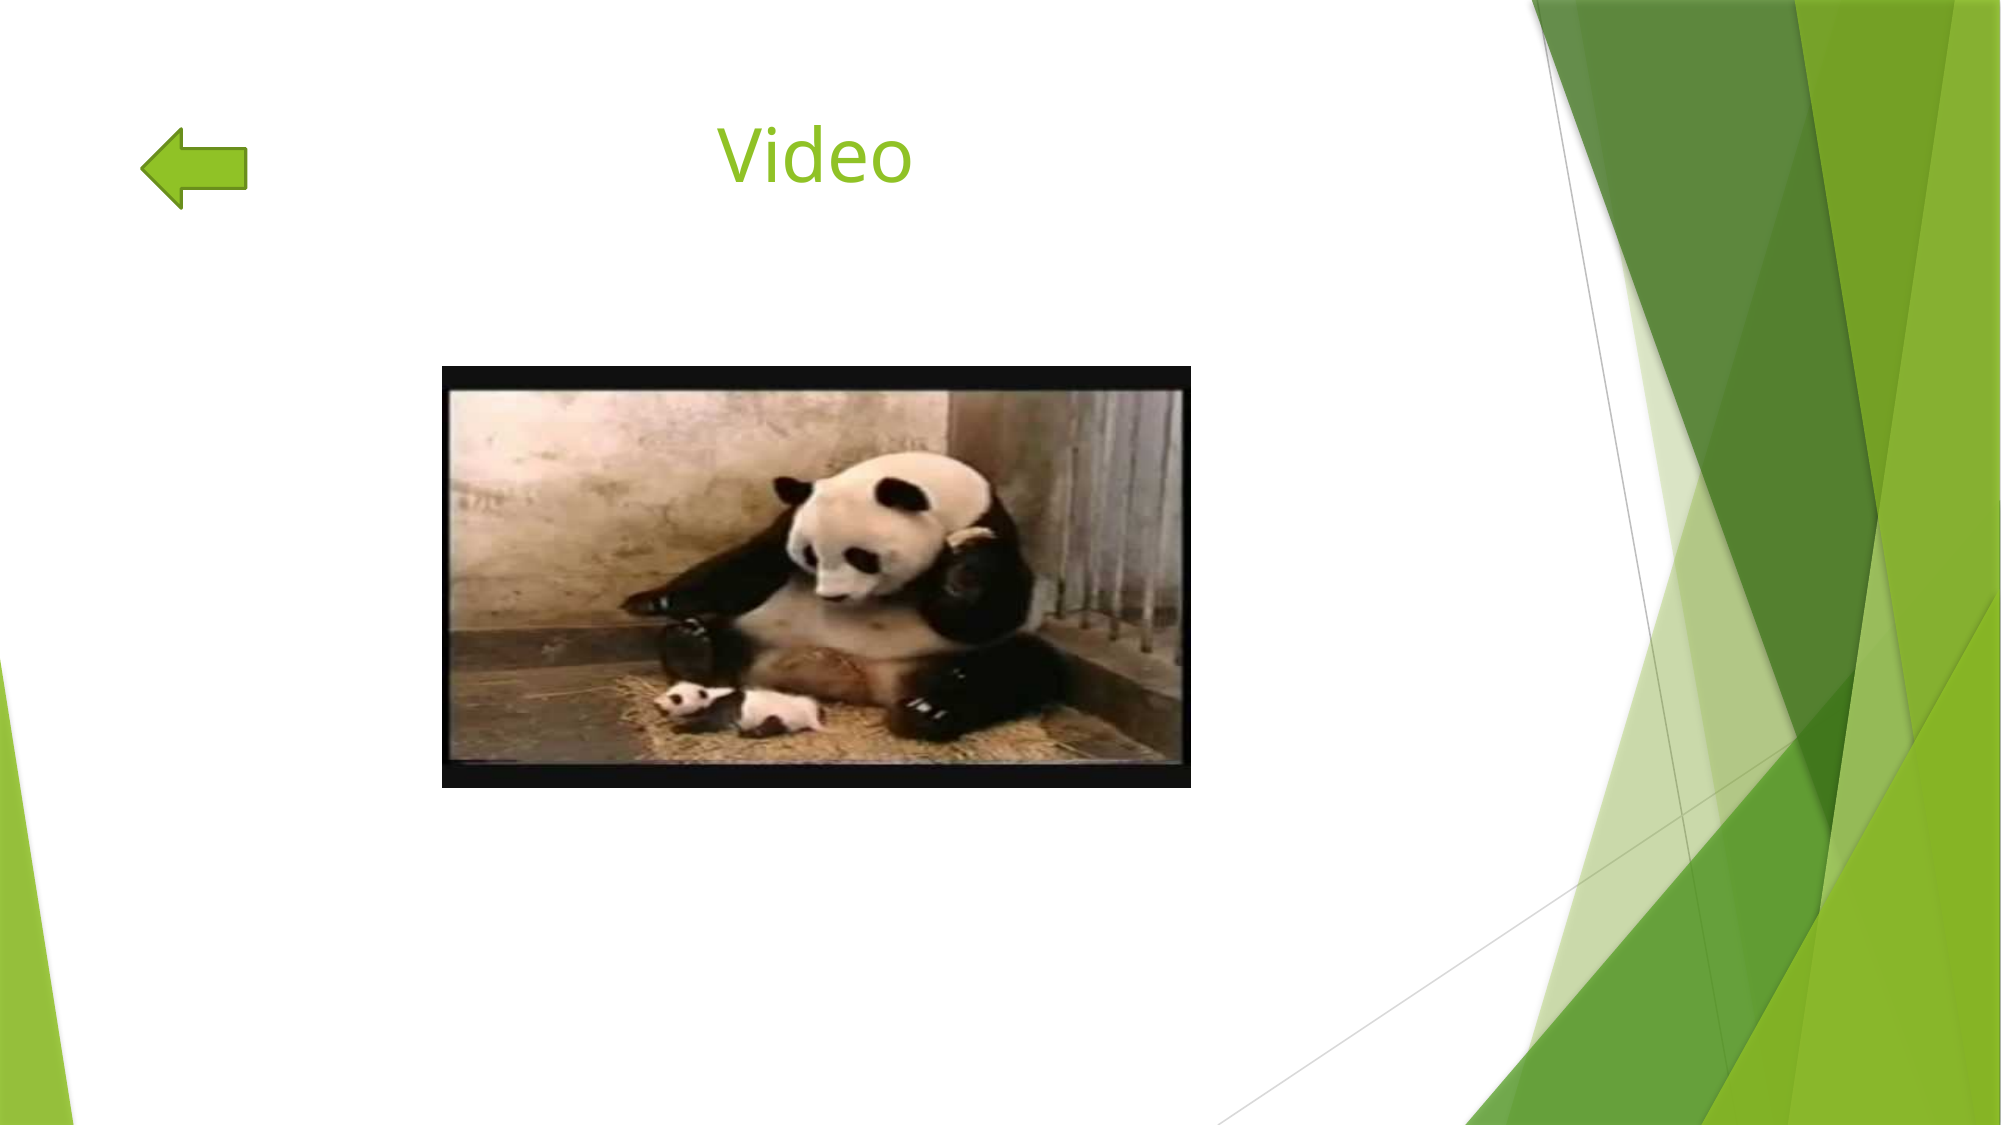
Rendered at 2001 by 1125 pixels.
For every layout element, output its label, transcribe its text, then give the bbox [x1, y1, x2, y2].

title Video [111, 99, 1522, 317]
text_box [440, 365, 1192, 789]
text_box [140, 127, 248, 210]
